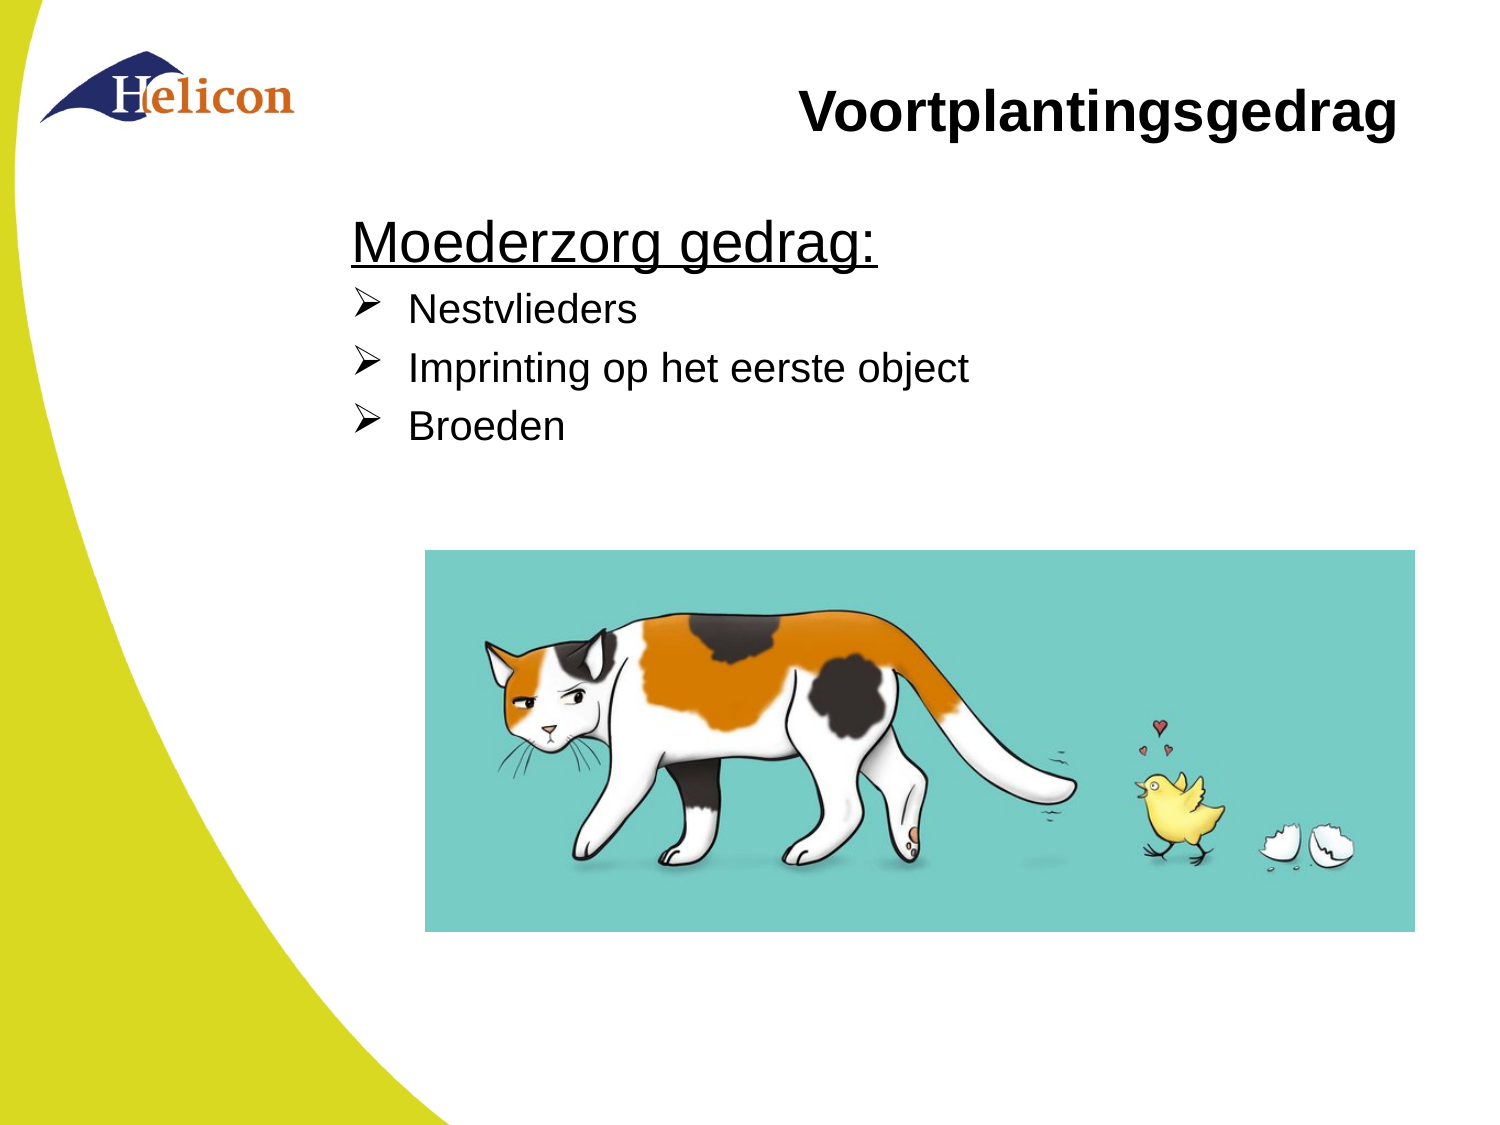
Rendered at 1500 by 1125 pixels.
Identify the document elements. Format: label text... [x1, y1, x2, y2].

list Moederzorg gedrag: Nestvlieders Imprinting op het eerste object Broeden [336, 196, 1425, 1005]
title Voortplantingsgedrag [324, 54, 1415, 161]
picture [0, 0, 1500, 1125]
